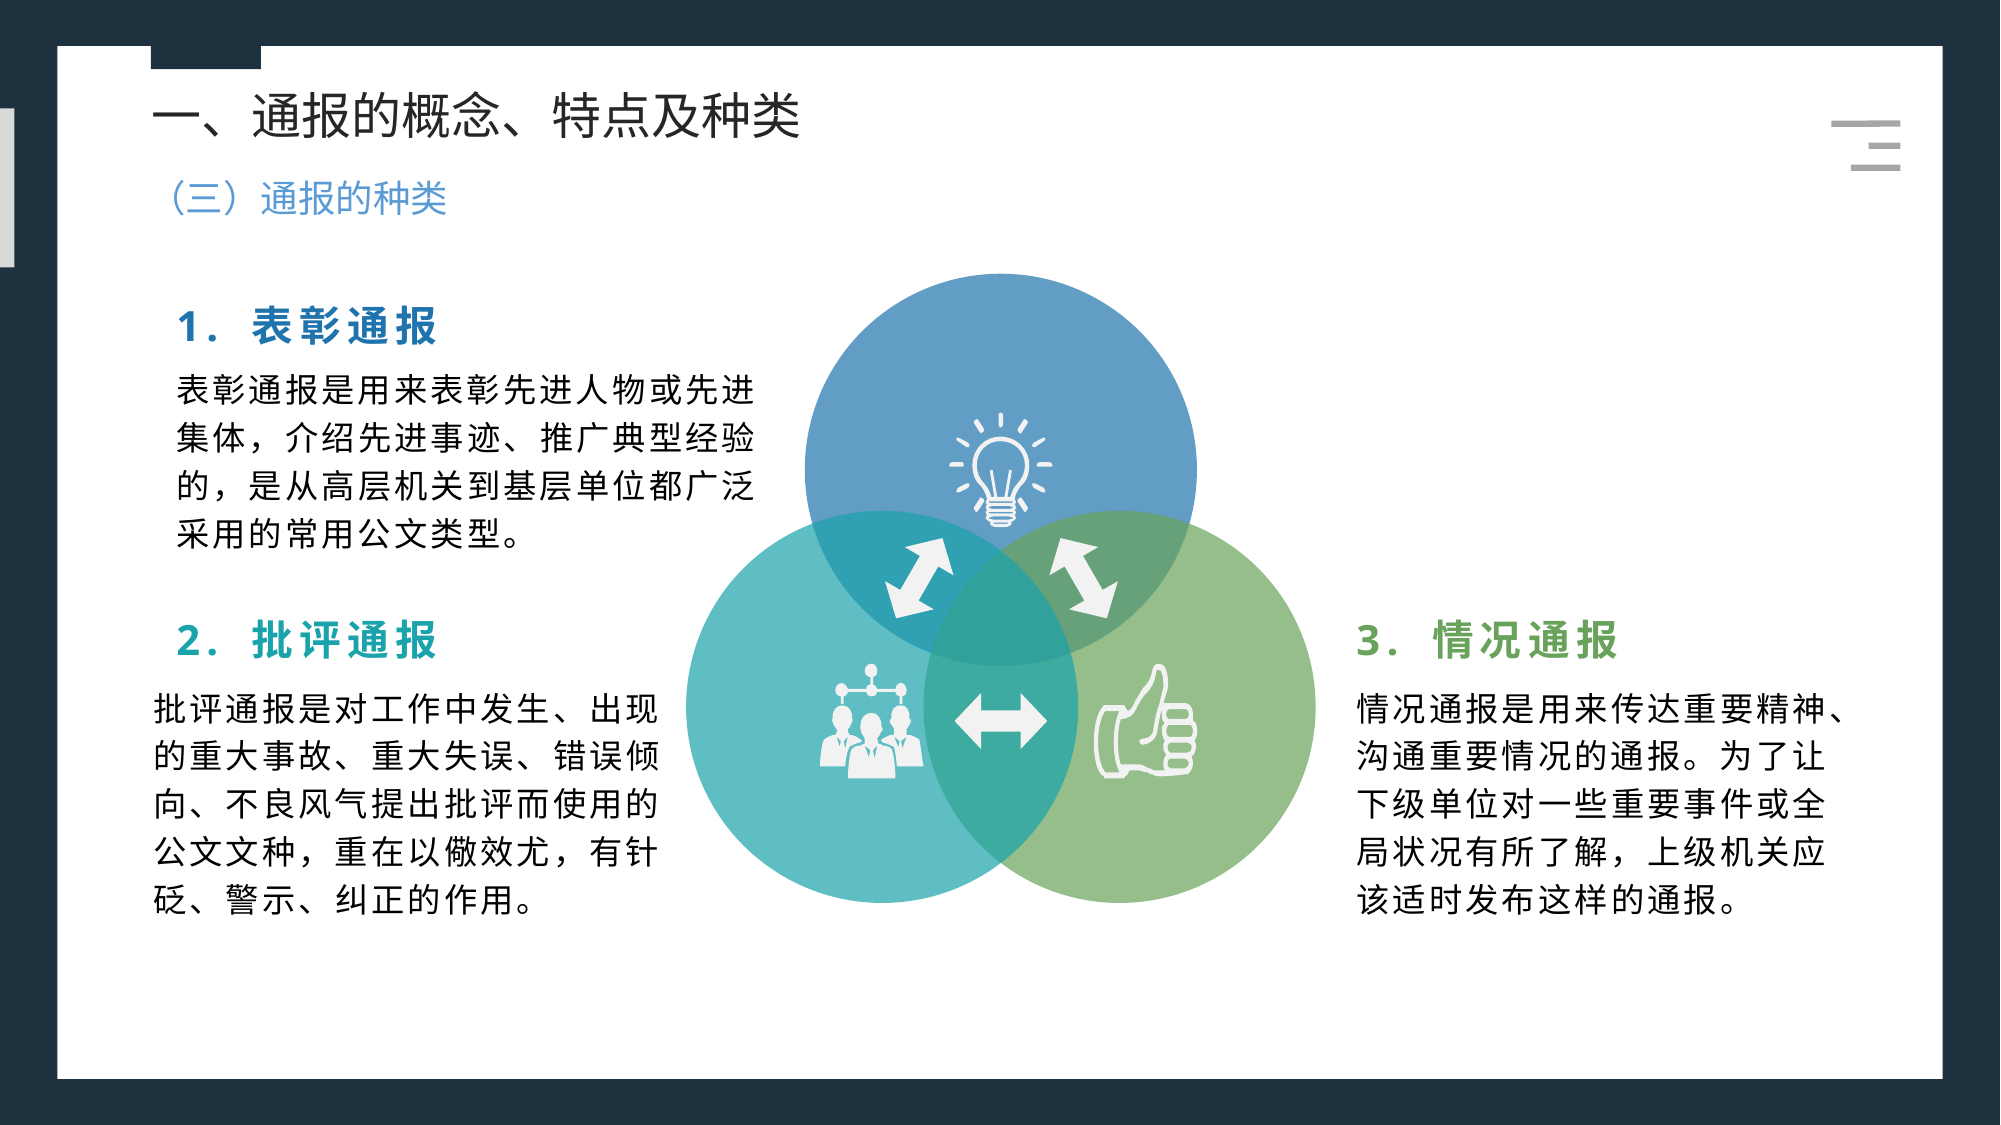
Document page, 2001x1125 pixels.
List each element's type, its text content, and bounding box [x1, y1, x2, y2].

text_box 一、通报的概念、特点及种类 [150, 77, 858, 145]
text_box （三）通报的种类 [133, 145, 1069, 228]
text_box [1032, 437, 1046, 448]
text_box [805, 272, 1198, 548]
text_box 表彰通报是用来表彰先进人物或先进集体，介绍先进事迹、推广典型经验的，是从高层机关到基层单位都广泛采用的常用公文类型。 [161, 361, 805, 572]
text_box [972, 436, 1030, 528]
text_box [956, 483, 970, 493]
text_box [1047, 536, 1120, 620]
text_box [1093, 663, 1198, 779]
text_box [1831, 123, 1901, 168]
text_box [998, 412, 1004, 428]
text_box [687, 509, 1080, 904]
text_box [1036, 462, 1053, 467]
text_box [1032, 483, 1046, 493]
text_box 情况通报是用来传达重要精神、沟通重要情况的通报。为了让下级单位对一些重要事件或全局状况有所了解，上级机关应该适时发布这样的通报。 [1341, 679, 1851, 997]
text_box [883, 536, 956, 620]
text_box 2. 批评通报 [161, 586, 663, 674]
text_box [1017, 418, 1028, 434]
text_box 3. 情况通报 [1341, 586, 1887, 674]
text_box [953, 690, 1049, 752]
text_box [956, 437, 970, 448]
text_box [973, 418, 985, 434]
text_box [835, 663, 907, 704]
text_box [819, 705, 924, 779]
text_box [1001, 509, 1317, 904]
text_box [0, 107, 15, 268]
text_box 1. 表彰通报 [161, 272, 687, 360]
text_box [949, 462, 964, 467]
text_box 批评通报是对工作中发生、出现的重大事故、重大失误、错误倾向、不良风气提出批评而使用的公文文种，重在以儆效尤，有针砭、警示、纠正的作用。 [138, 679, 710, 997]
